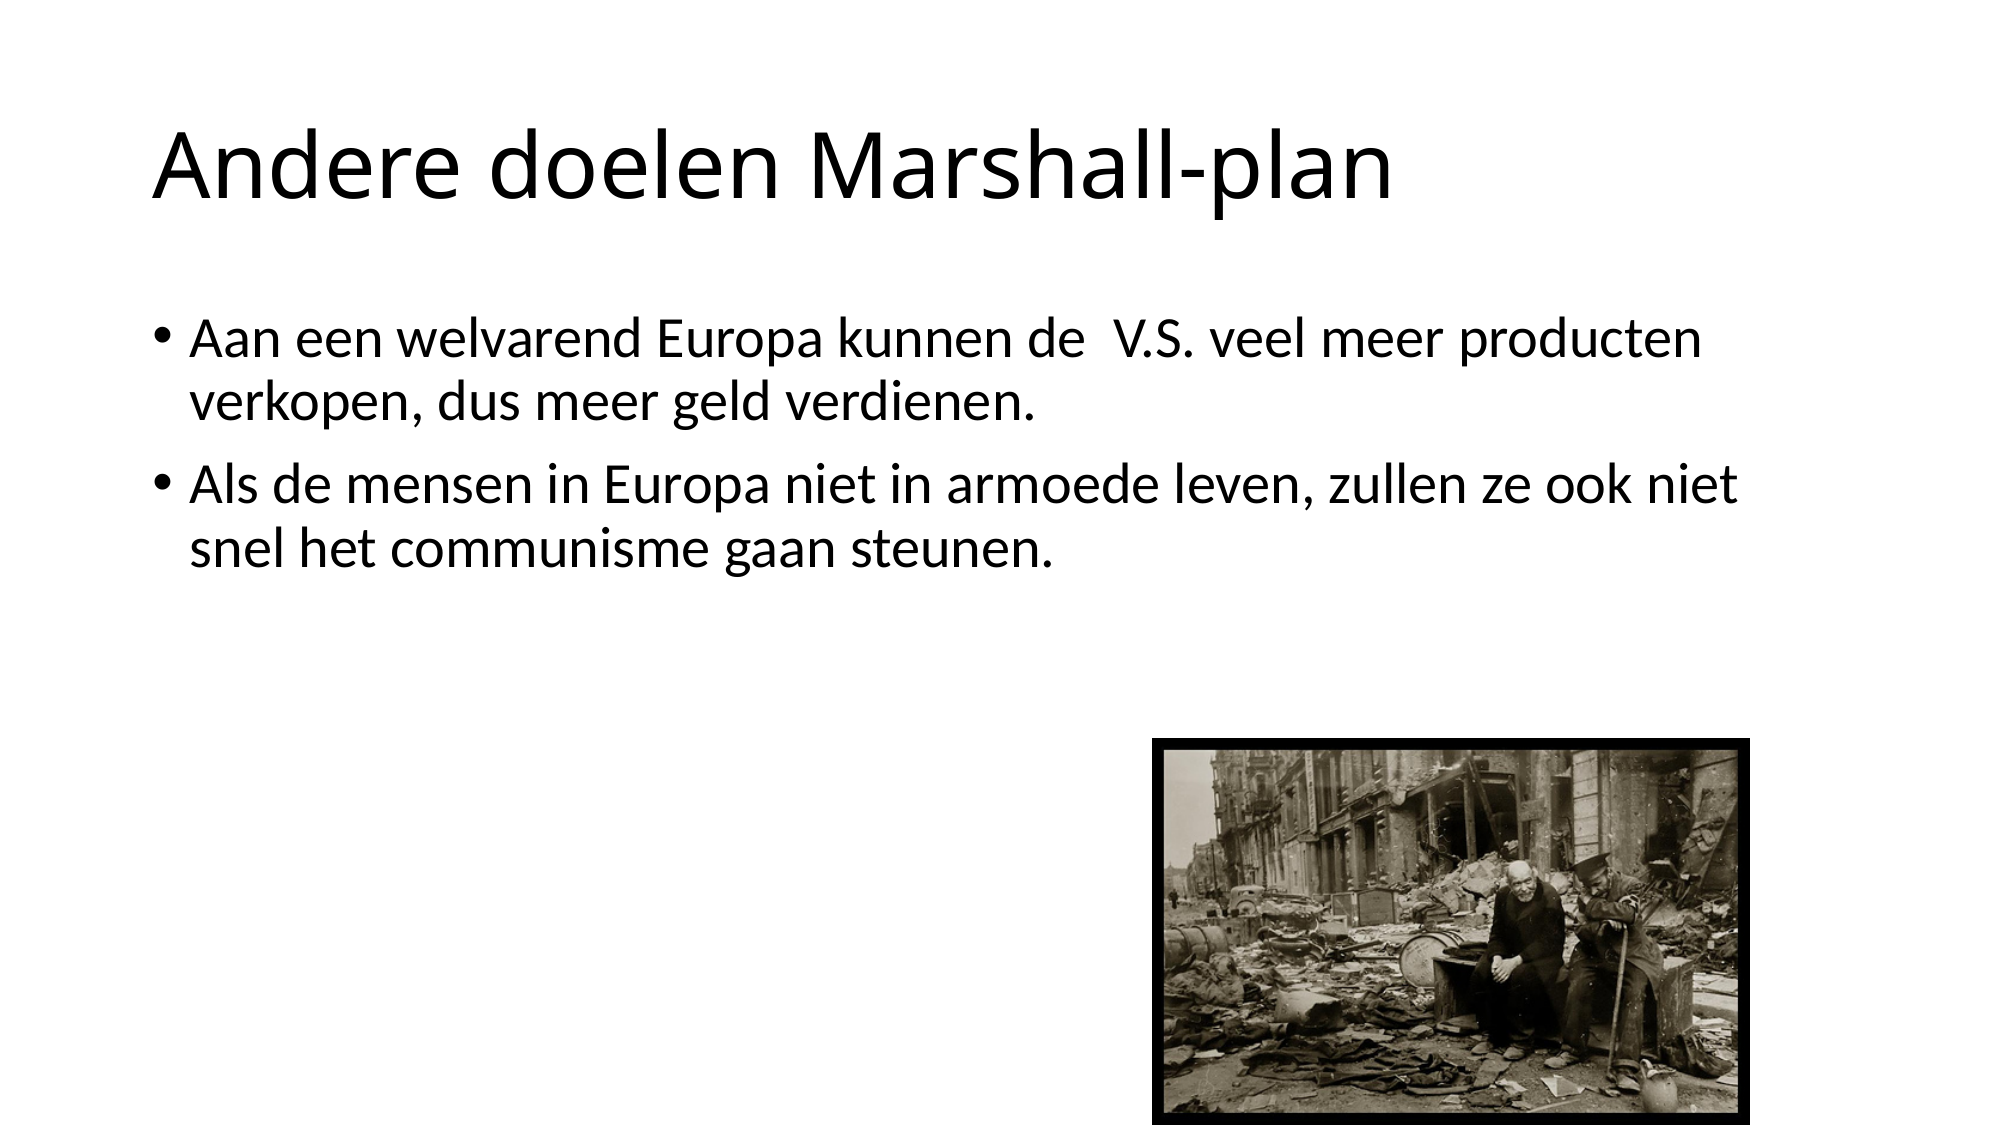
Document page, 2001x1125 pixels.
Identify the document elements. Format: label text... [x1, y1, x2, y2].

picture [1152, 738, 1751, 1125]
list Aan een welvarend Europa kunnen de V.S. veel meer producten verkopen, dus meer geld verdienen. Als de mensen in Europa niet in armoede leven, zullen ze ook niet snel het communisme gaan steunen. [137, 299, 1863, 1014]
title Andere doelen Marshall-plan [137, 59, 1863, 278]
